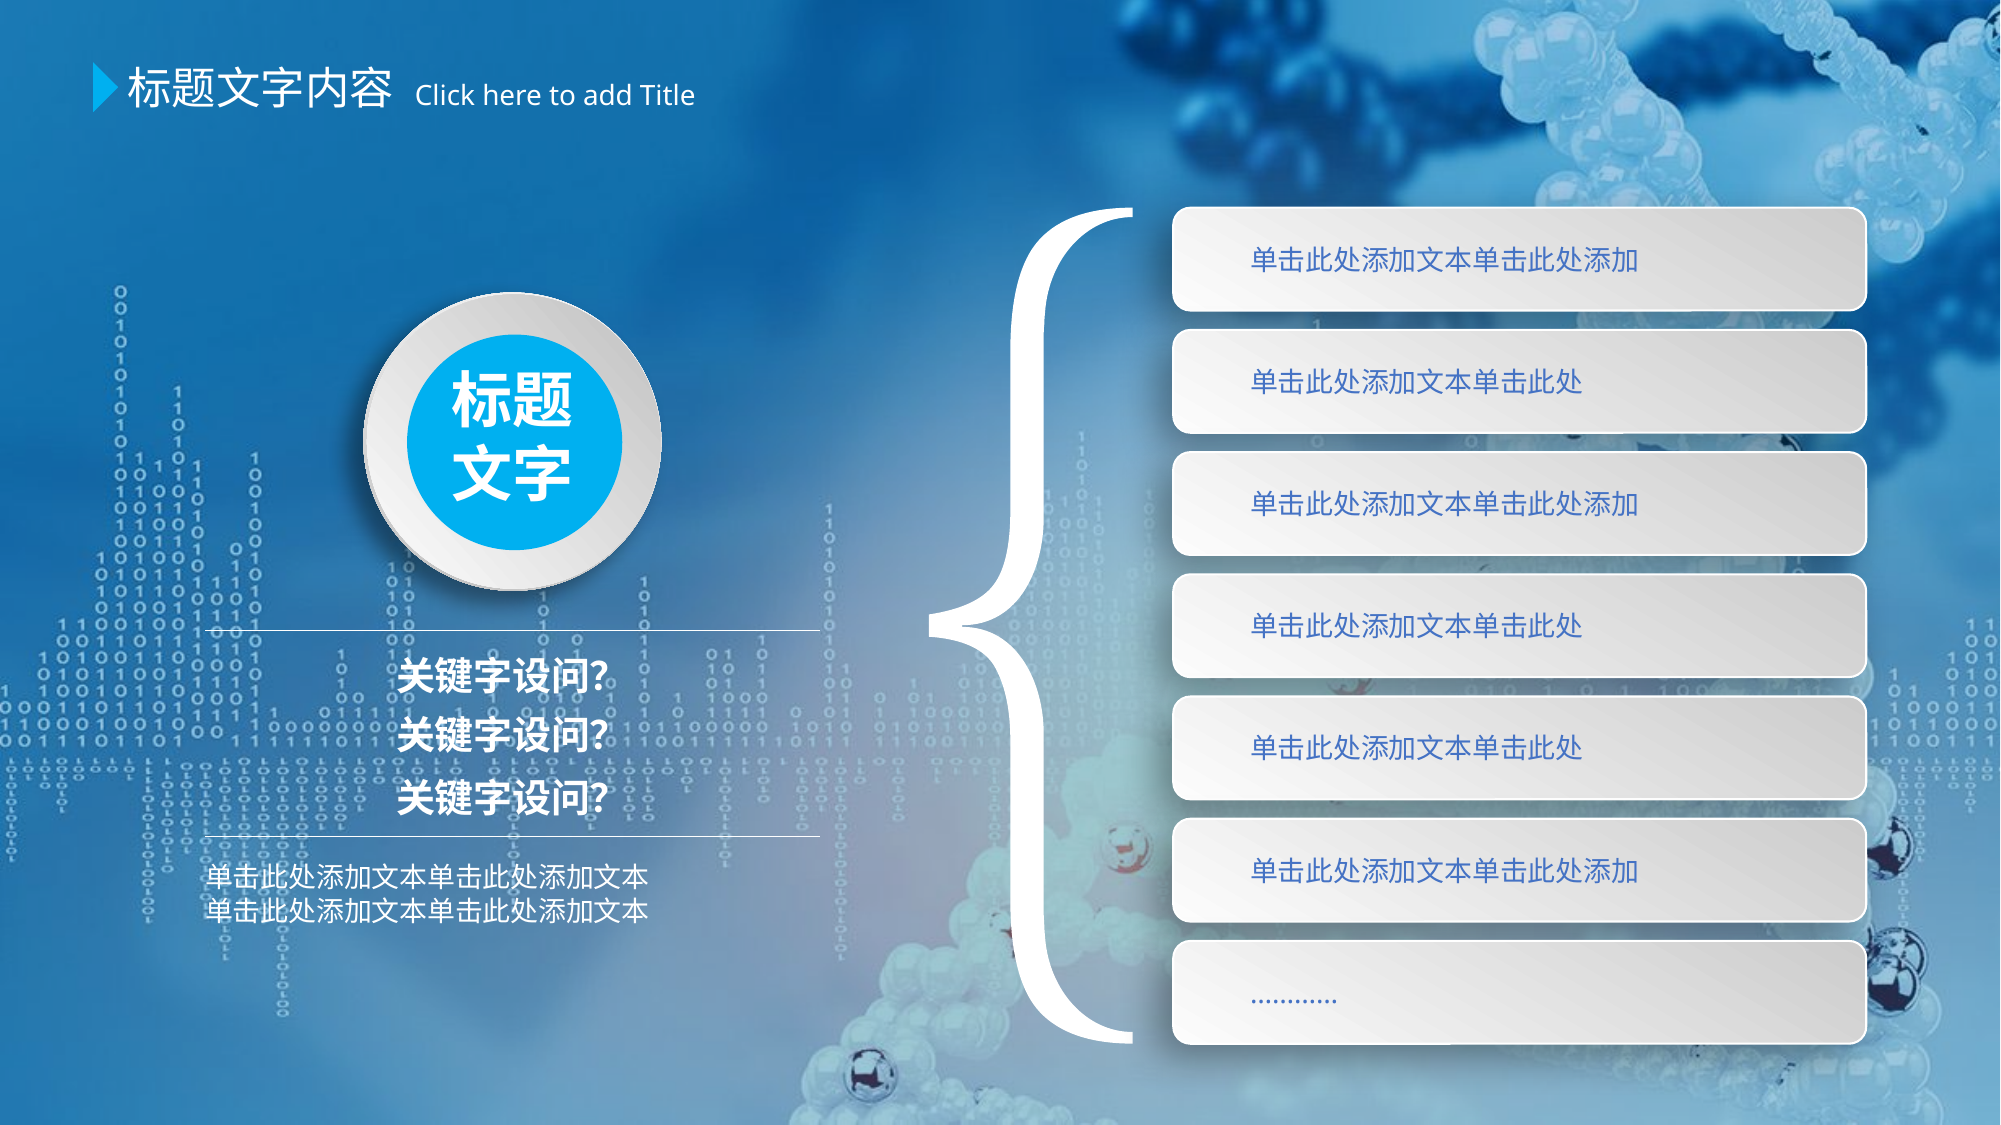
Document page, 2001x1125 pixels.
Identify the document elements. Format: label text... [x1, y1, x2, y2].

text_box 单击此处添加文本单击此处 [1249, 364, 1756, 398]
text_box 单击此处添加文本单击此处添加 [1249, 486, 1756, 521]
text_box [363, 292, 662, 591]
text_box [1172, 451, 1868, 556]
text_box [1172, 695, 1868, 801]
text_box [1172, 939, 1868, 1045]
text_box 关键字设问？ [339, 651, 686, 699]
text_box 关键字设问？ [339, 710, 686, 758]
text_box 单击此处添加文本单击此处 [1249, 731, 1756, 765]
text_box [1172, 573, 1868, 679]
text_box [1172, 206, 1868, 312]
text_box 单击此处添加文本单击此处添加文本 单击此处添加文本单击此处添加文本 [205, 860, 820, 961]
text_box ………… [1249, 975, 1756, 1009]
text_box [93, 52, 719, 122]
text_box 单击此处添加文本单击此处添加 [1249, 853, 1756, 887]
text_box 单击此处添加文本单击此处 [1249, 608, 1756, 643]
picture [0, 0, 2001, 1125]
text_box [1172, 328, 1868, 434]
text_box 单击此处添加文本单击此处添加 [1249, 242, 1756, 276]
text_box 关键字设问？ [339, 773, 686, 821]
text_box [1172, 817, 1868, 923]
text_box [928, 207, 1133, 1044]
